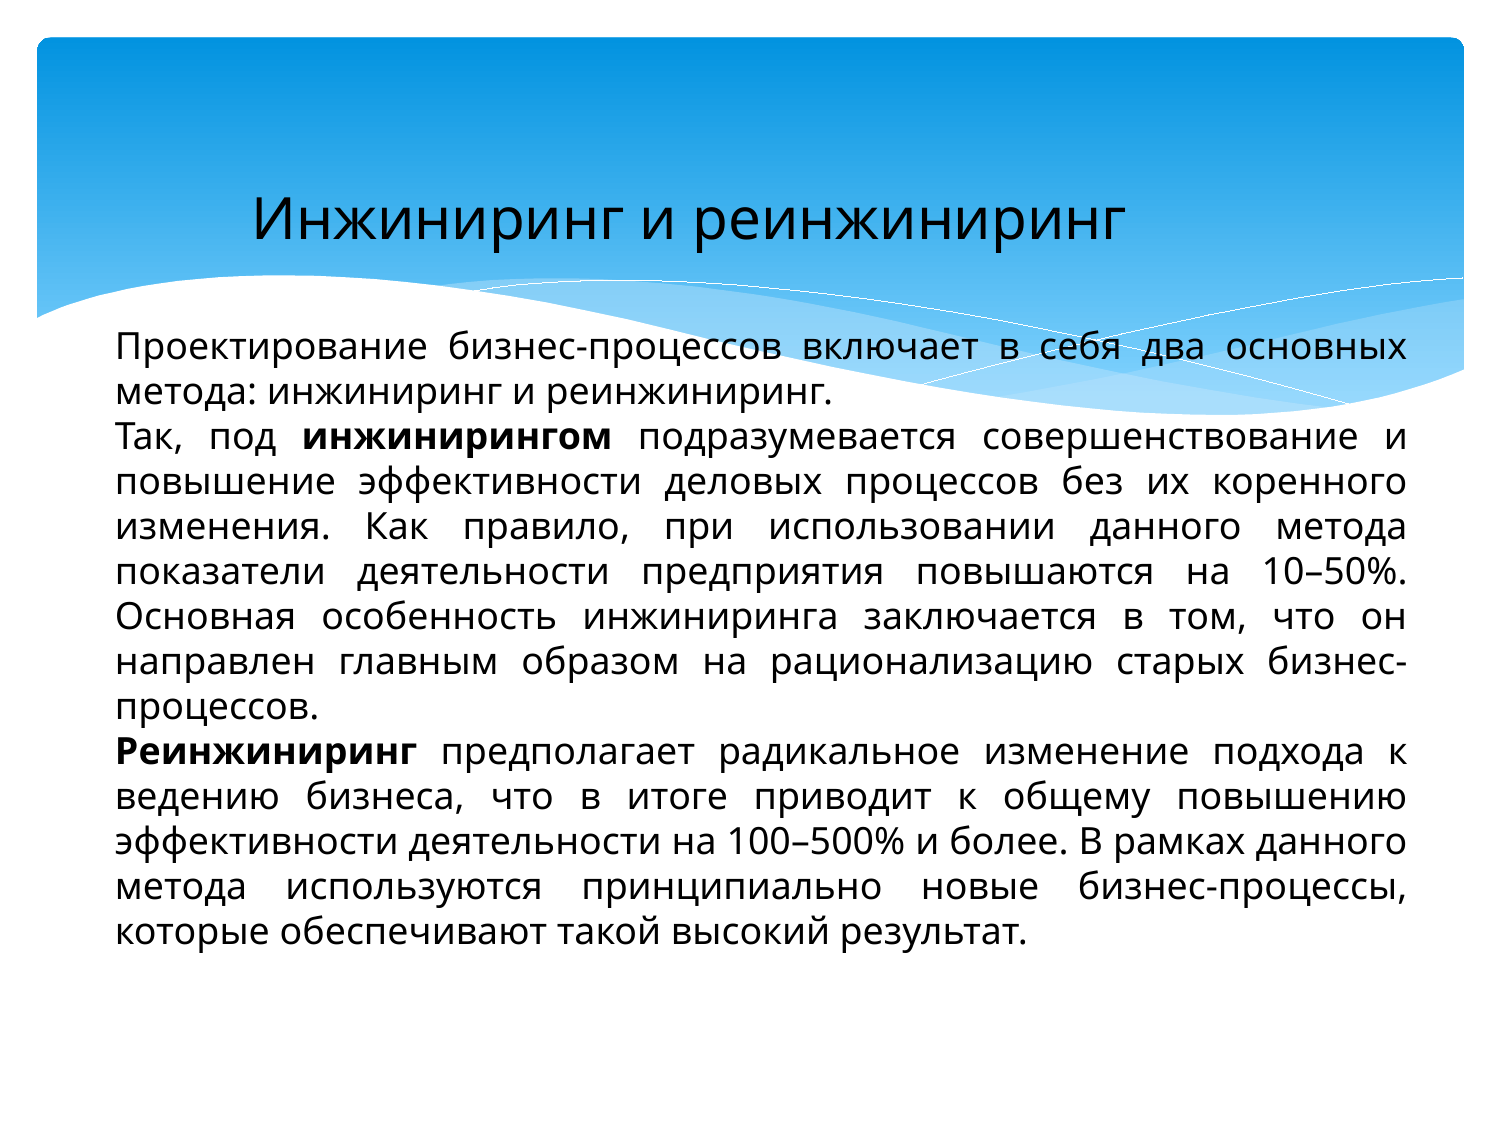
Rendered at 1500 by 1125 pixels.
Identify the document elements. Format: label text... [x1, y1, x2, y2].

text_box Проектирование бизнес-процессов включает в себя два основных метода: инжиниринг и реинжиниринг. Так, под инжинирингом подразумевается совершенствование и повышение эффективности деловых процессов без их коренного изменения. Как правило, при использовании данного метода показатели деятельности предприятия повышаются на 10–50%. Основная особенность инжиниринга заключается в том, что он направлен главным образом на рационализацию старых бизнес-процессов. Реинжиниринг предполагает радикальное изменение подхода к ведению бизнеса, что в итоге приводит к общему повышению эффективности деятельности на 100–500% и более. В рамках данного метода используются принципиально новые бизнес-процессы, которые обеспечивают такой высокий результат. [100, 314, 1424, 1050]
text_box Инжиниринг и реинжиниринг [100, 173, 1294, 259]
